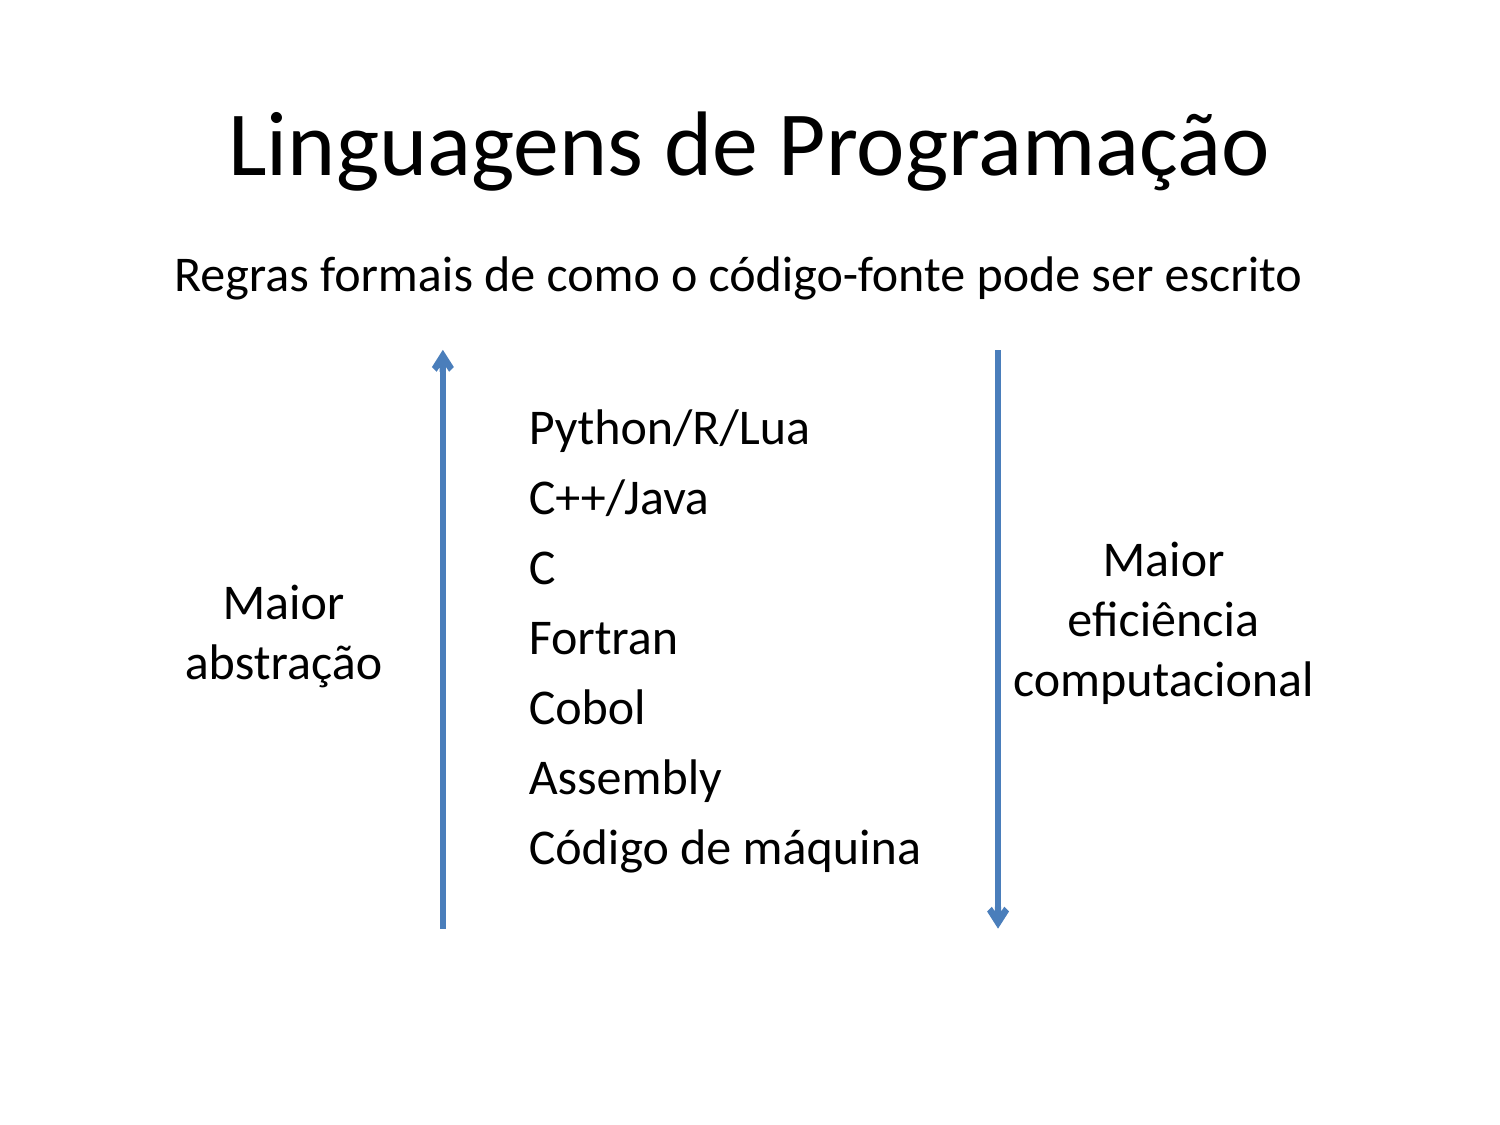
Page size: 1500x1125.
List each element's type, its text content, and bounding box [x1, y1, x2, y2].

text_box Regras formais de como o código-fonte pode ser escrito [159, 234, 1483, 309]
title Linguagens de Programação [75, 45, 1425, 233]
text_box Maior eficiência computacional [1003, 519, 1329, 714]
text_box Maior abstração [147, 562, 420, 698]
list Python/R/Lua C++/Java C Fortran Cobol Assembly Código de máquina [513, 387, 963, 953]
